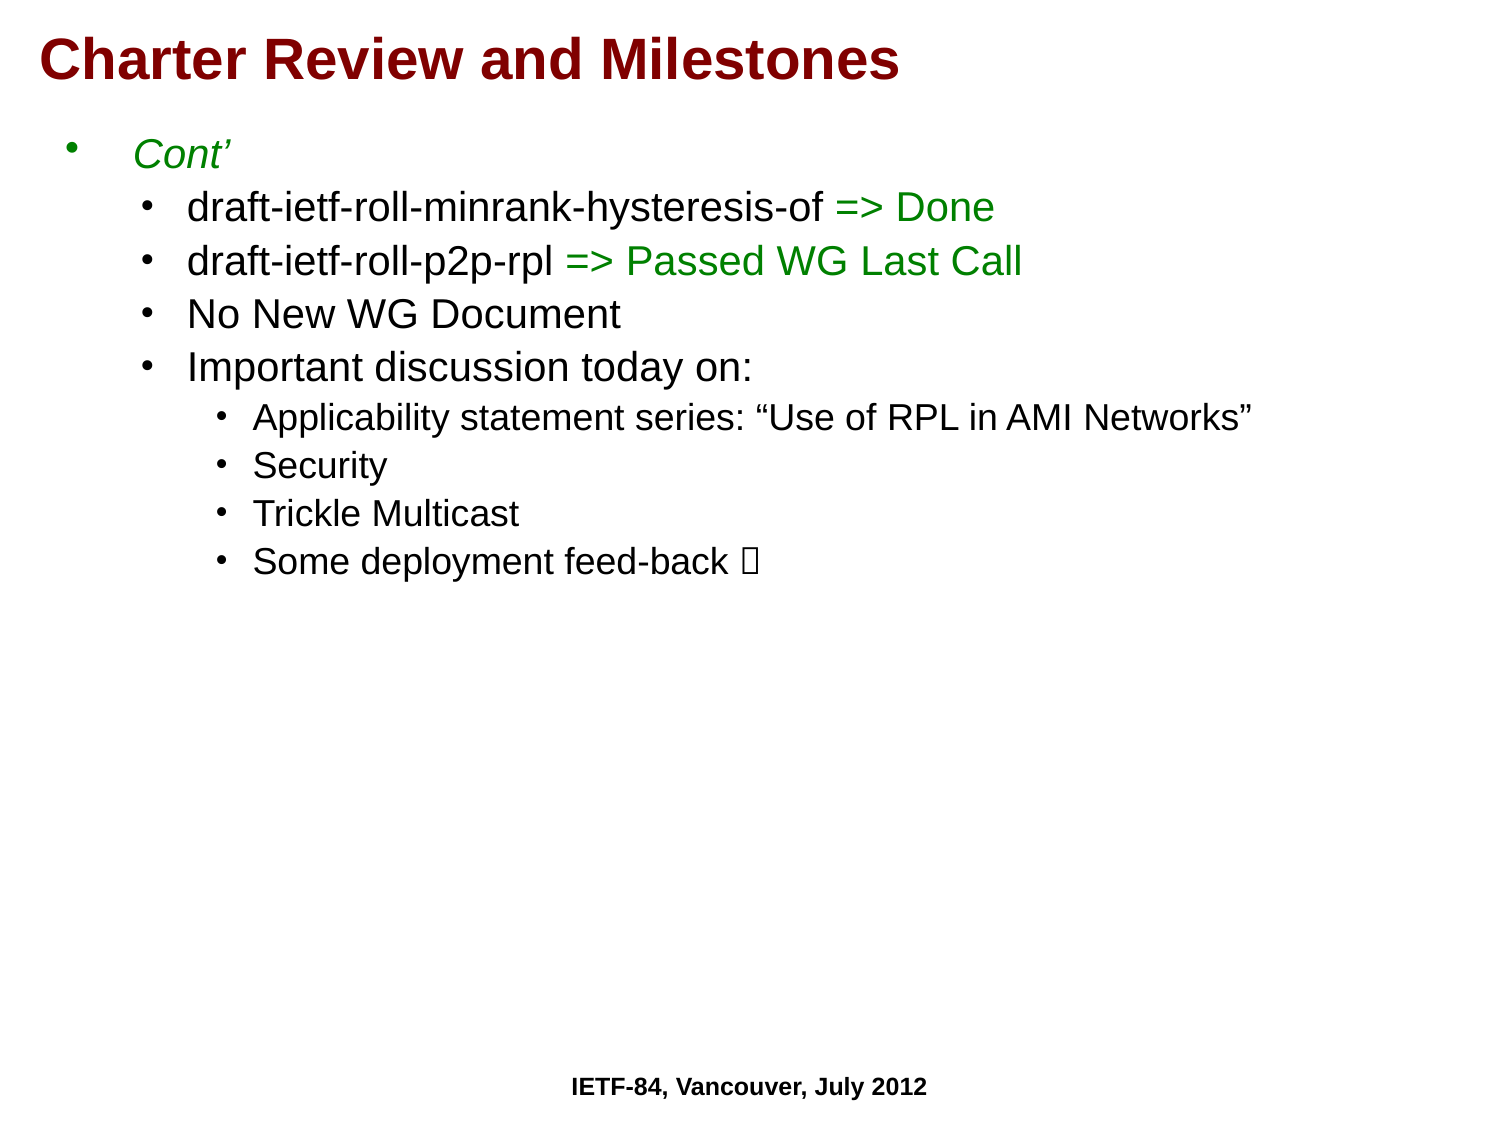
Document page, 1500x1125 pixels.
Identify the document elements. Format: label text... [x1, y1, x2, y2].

title Charter Review and Milestones [24, 0, 1376, 151]
list Cont’ draft-ietf-roll-minrank-hysteresis-of => Done draft-ietf-roll-p2p-rpl => Passed WG Last Call No New WG Document Important discussion today on: Applicability statement series: “Use of RPL in AMI Networks” Security Trickle Multicast Some deployment feed-back  [49, 124, 1476, 913]
footer IETF-84, Vancouver, July 2012 [424, 1062, 1075, 1125]
